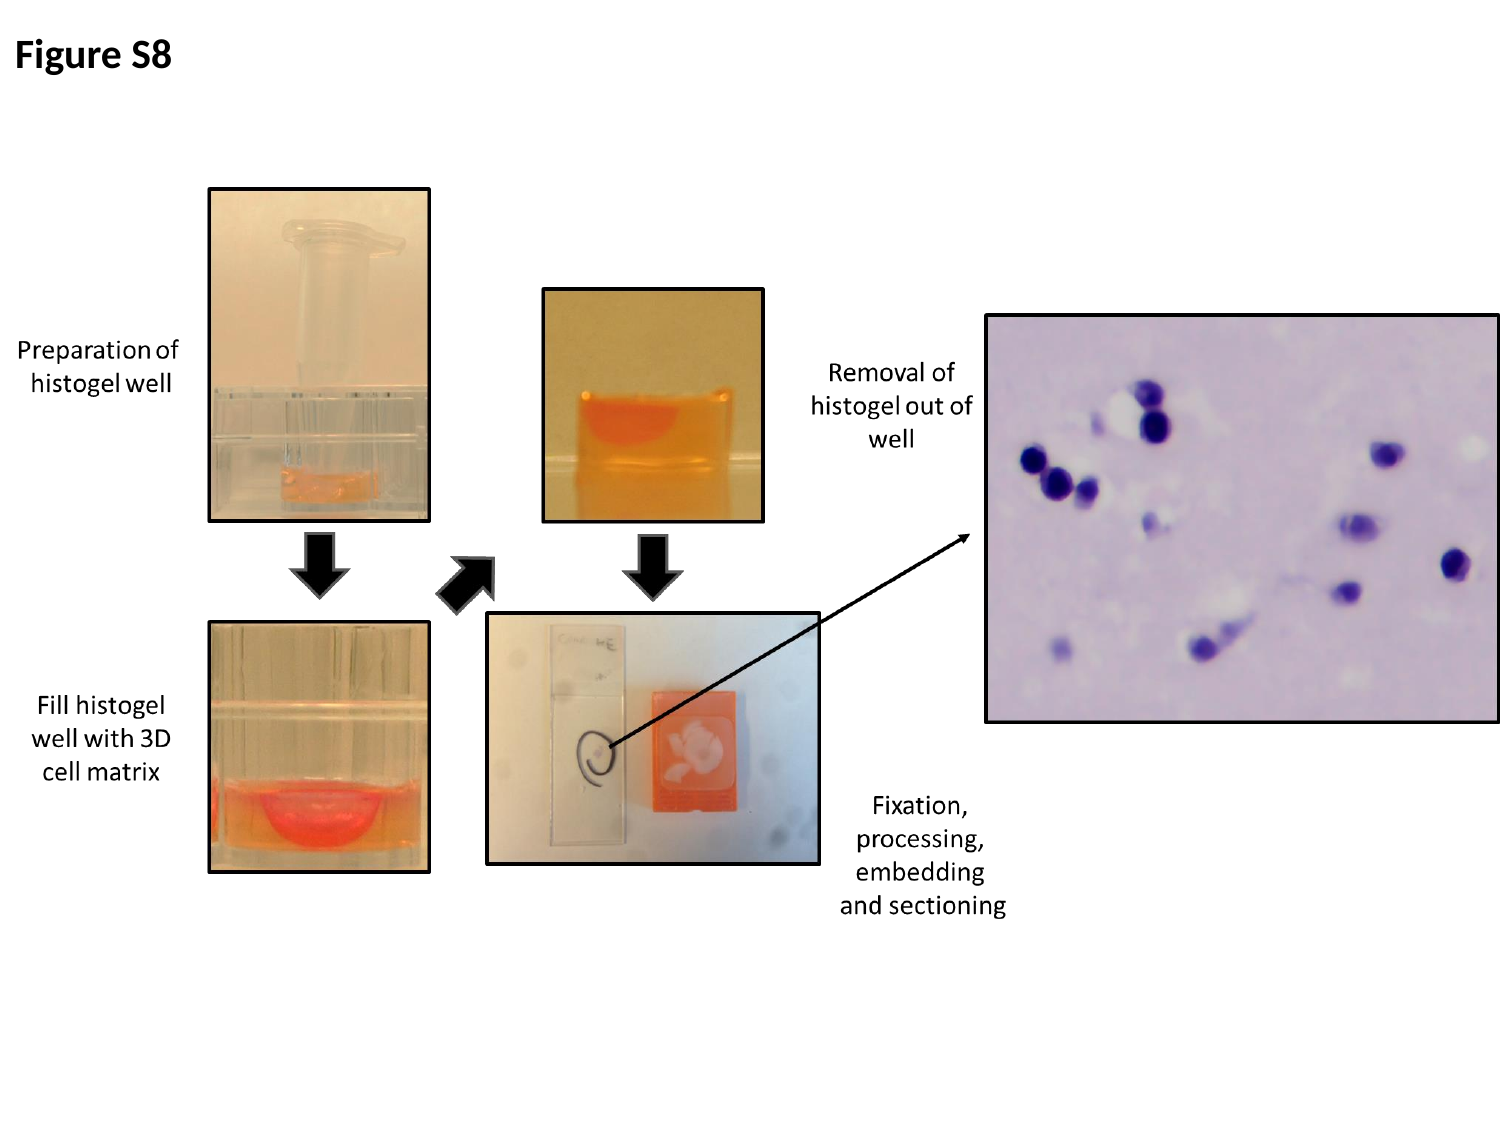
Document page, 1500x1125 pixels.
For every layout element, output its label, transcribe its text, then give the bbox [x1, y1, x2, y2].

text_box [0, 187, 1500, 938]
text_box Figure S8 [0, 0, 1500, 111]
